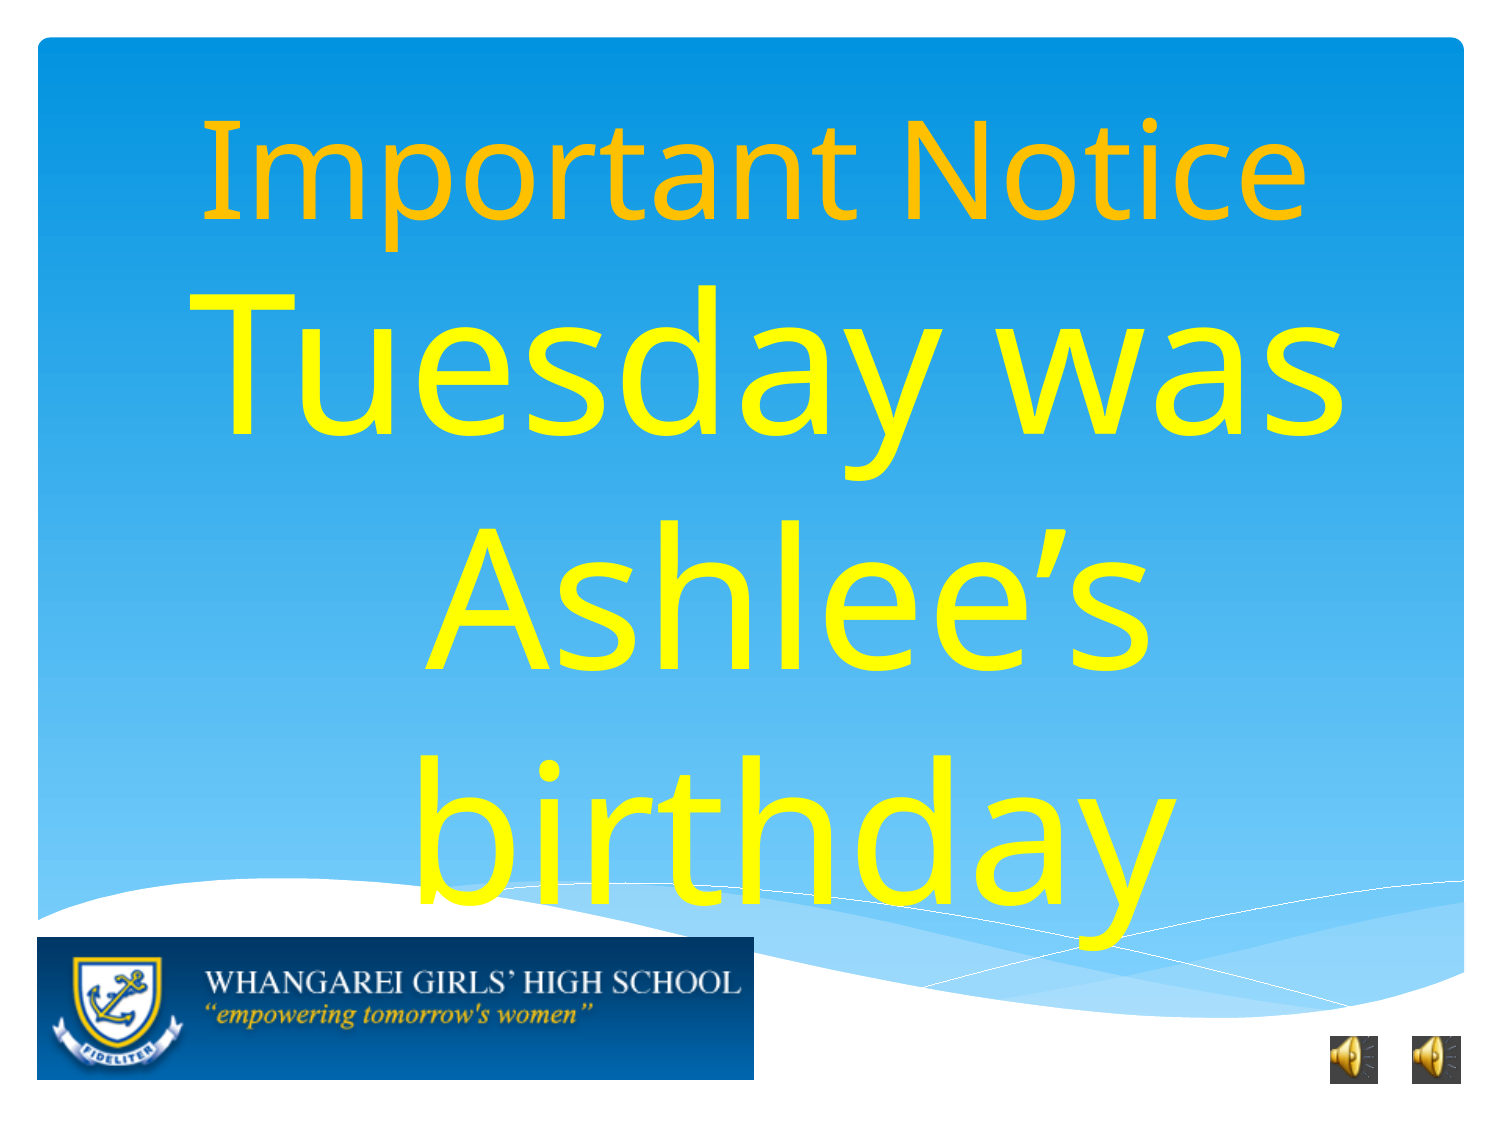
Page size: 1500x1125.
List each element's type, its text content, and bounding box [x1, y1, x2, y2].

text_box Important Notice [149, 37, 1362, 255]
text_box Tuesday was Ashlee’s birthday [149, 231, 1391, 963]
picture [37, 937, 754, 1080]
picture [1411, 1034, 1462, 1086]
picture [1328, 1034, 1380, 1086]
